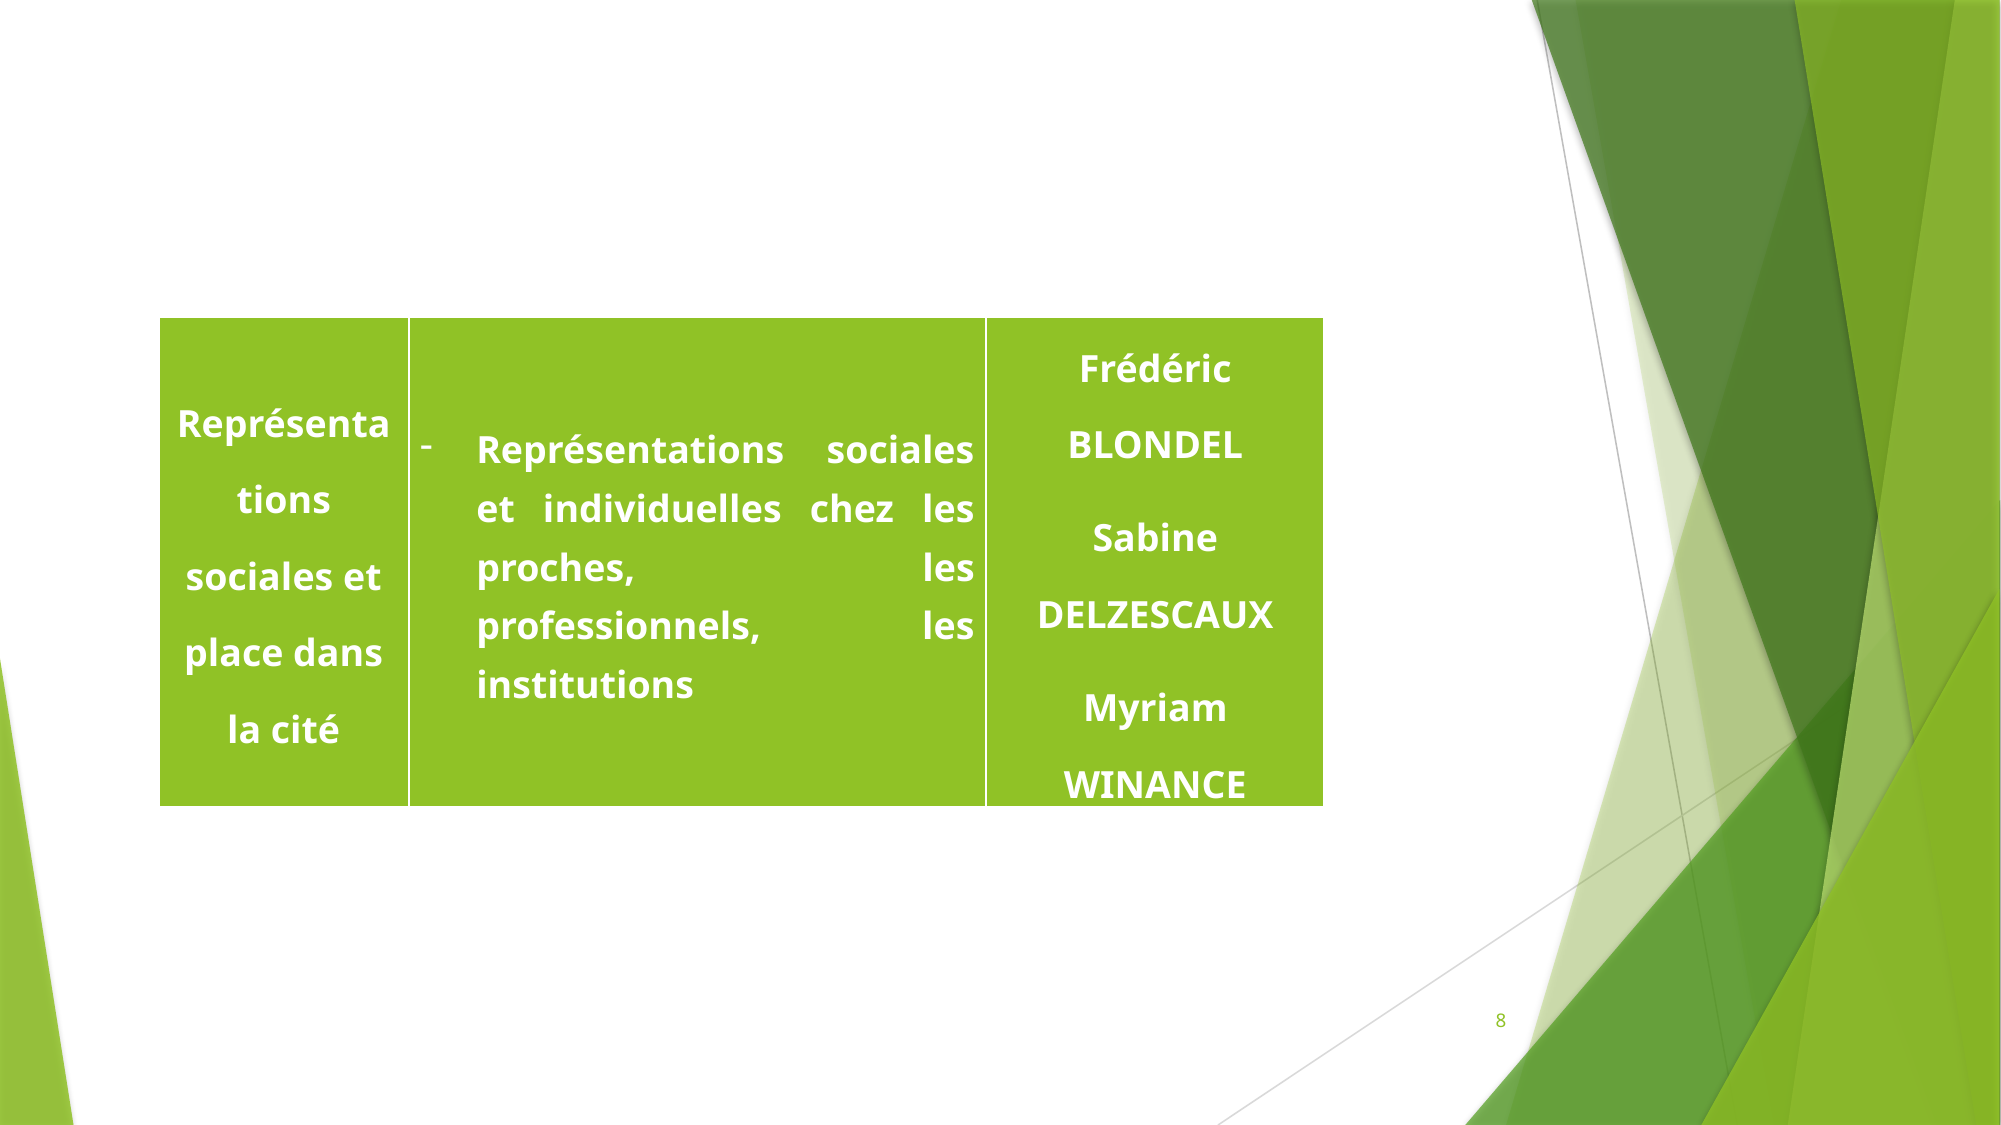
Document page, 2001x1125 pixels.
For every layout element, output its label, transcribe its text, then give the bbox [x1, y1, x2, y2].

table_header Représentations sociales et individuelles chez les proches, les professionnels, les institutions [410, 318, 985, 806]
table_header Frédéric BLONDEL Sabine DELZESCAUX Myriam WINANCE [987, 318, 1323, 806]
table_header Représentations sociales et place dans la cité [160, 318, 408, 806]
slide_number 8 [1409, 991, 1522, 1051]
